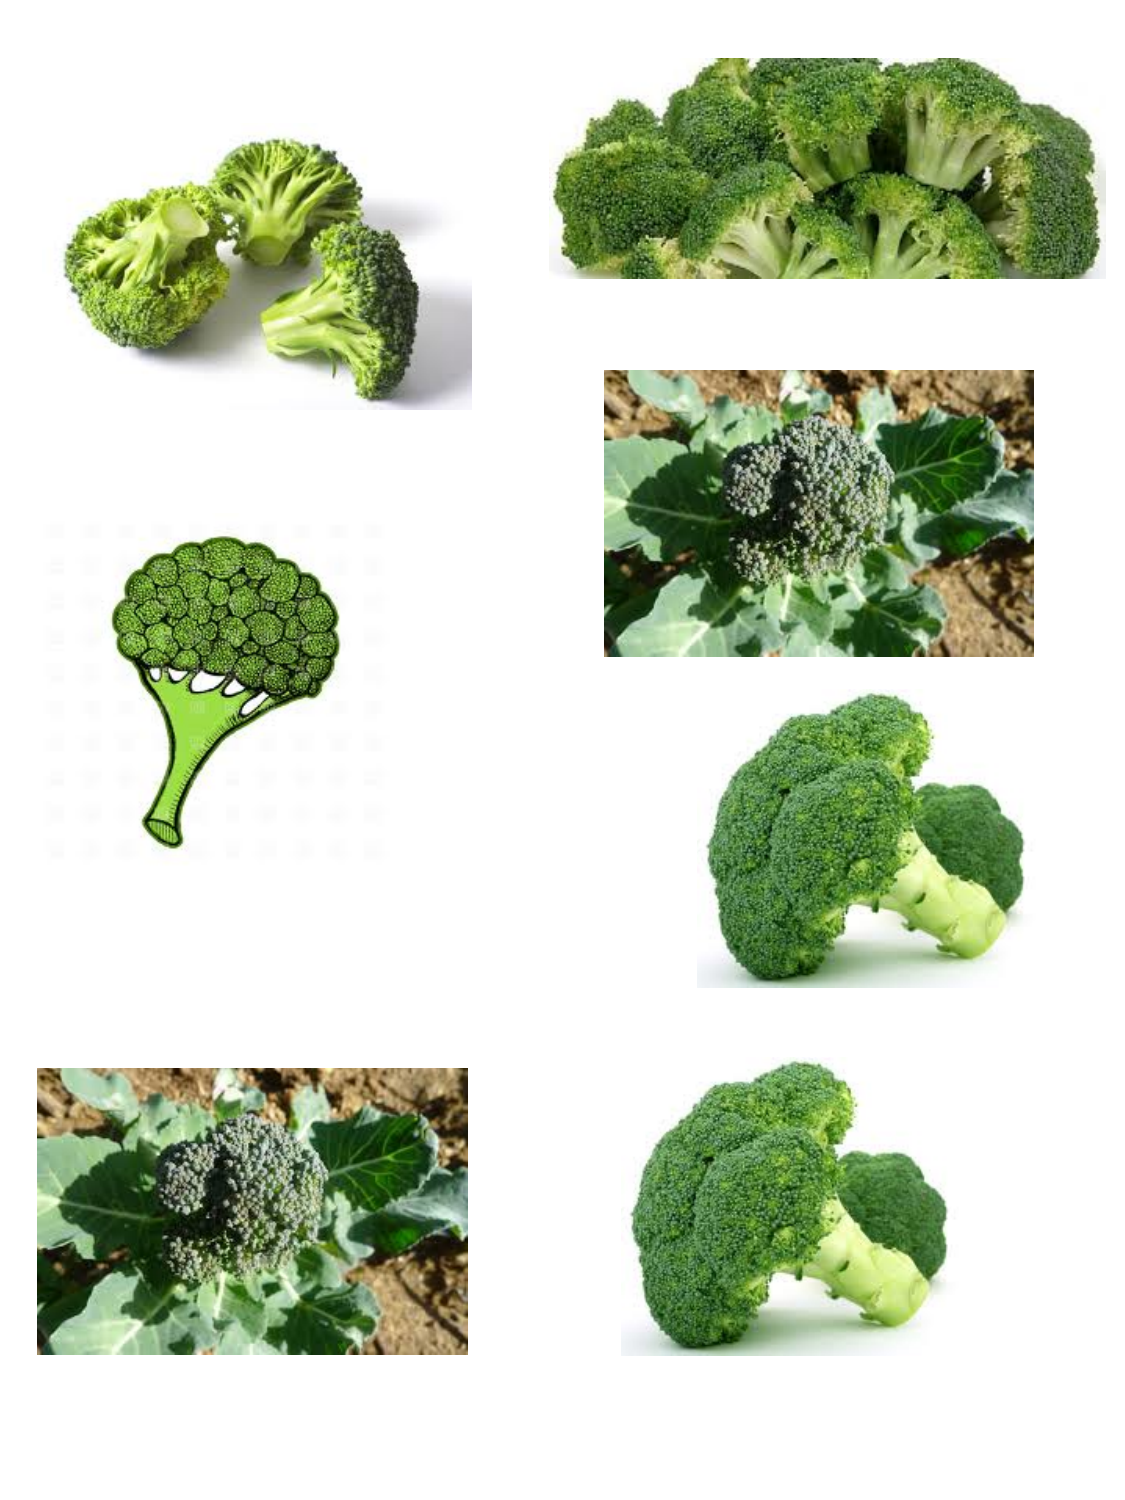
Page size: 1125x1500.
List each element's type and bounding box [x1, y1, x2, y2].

picture [37, 1068, 468, 1356]
picture [604, 370, 1035, 657]
picture [41, 123, 472, 411]
picture [697, 689, 1111, 989]
picture [621, 1056, 1035, 1356]
picture [549, 57, 1107, 279]
picture [38, 513, 391, 866]
